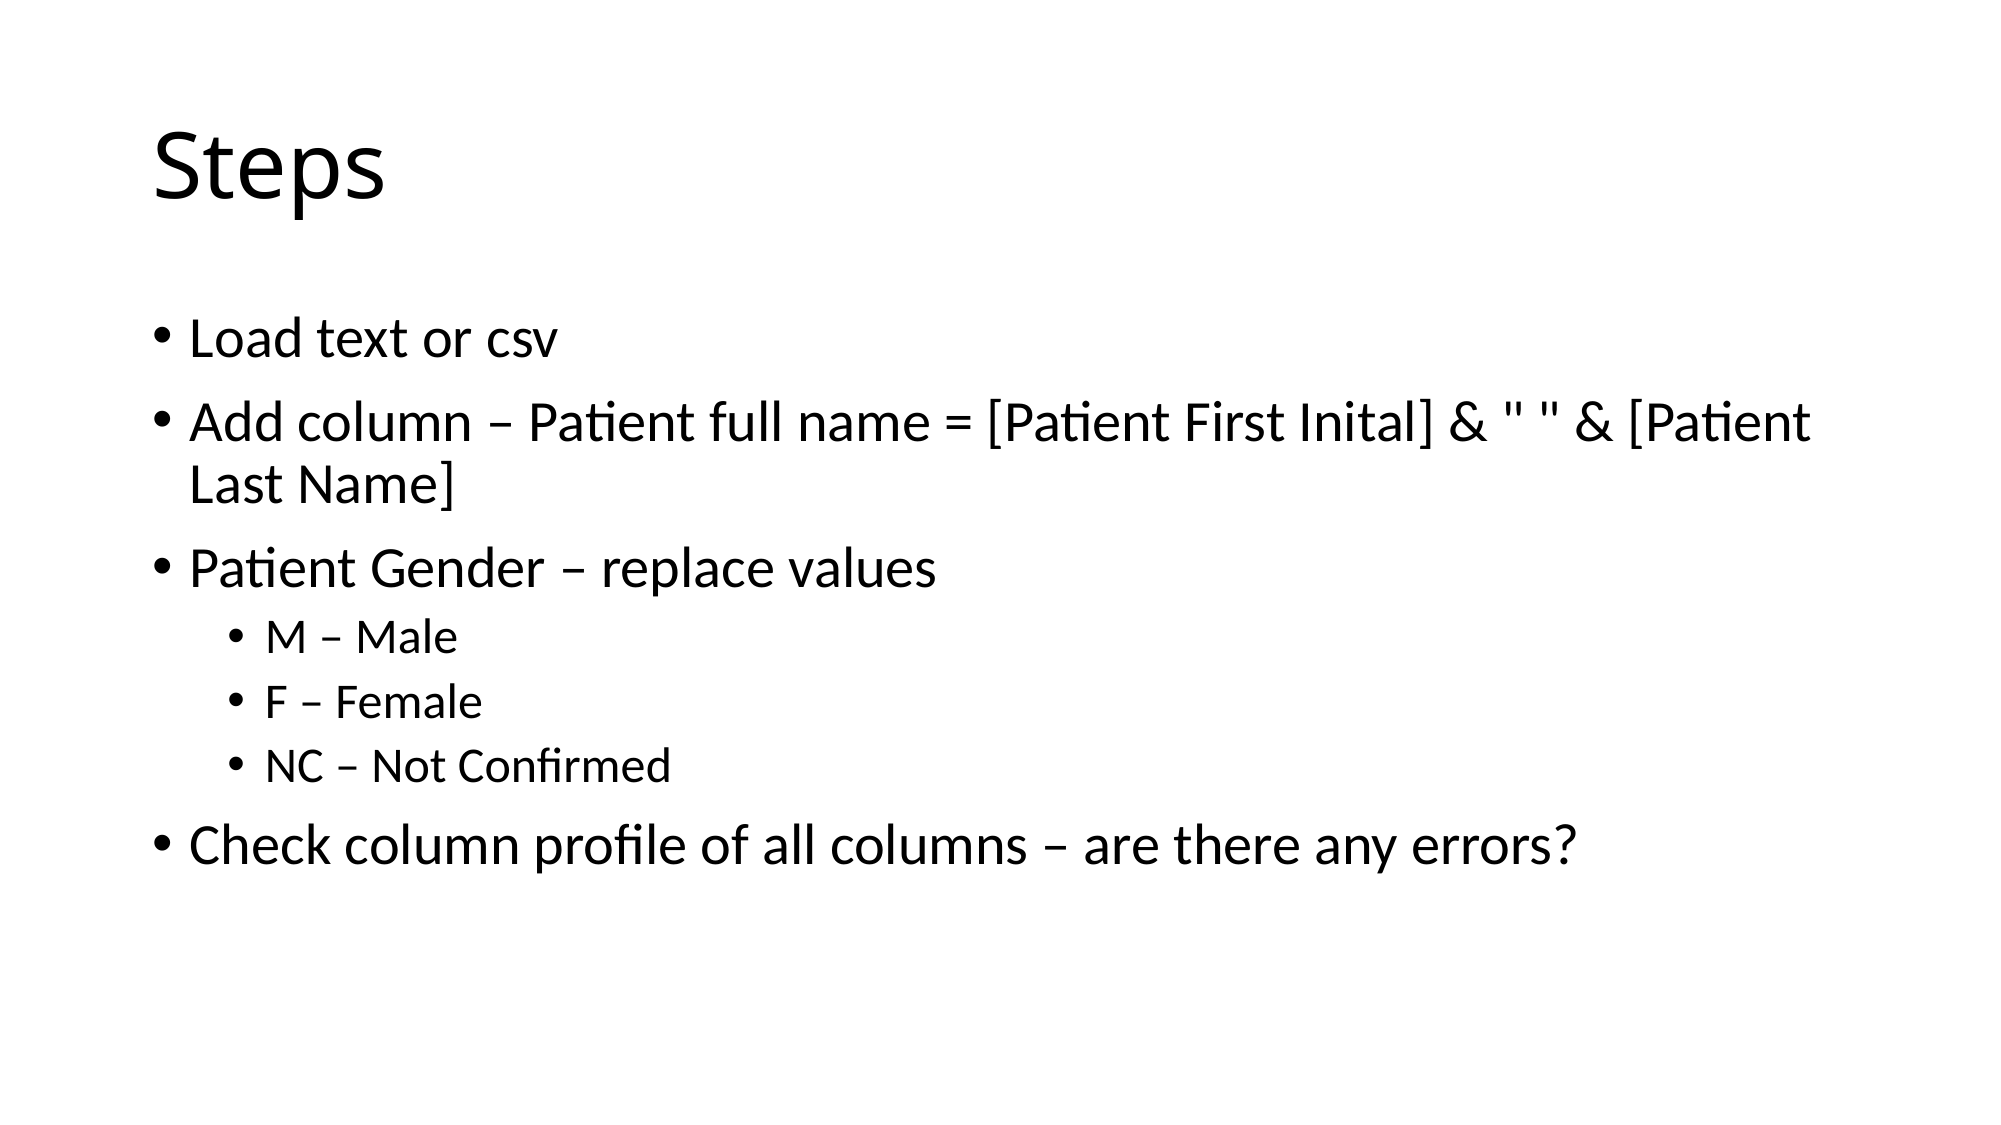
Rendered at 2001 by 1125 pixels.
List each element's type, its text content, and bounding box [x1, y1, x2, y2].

title Steps [137, 59, 1863, 278]
list Load text or csv Add column – Patient full name = [Patient First Inital] & " " & [Patient Last Name] Patient Gender – replace values M – Male F – Female NC – Not Confirmed Check column profile of all columns – are there any errors? [137, 299, 1863, 1014]
